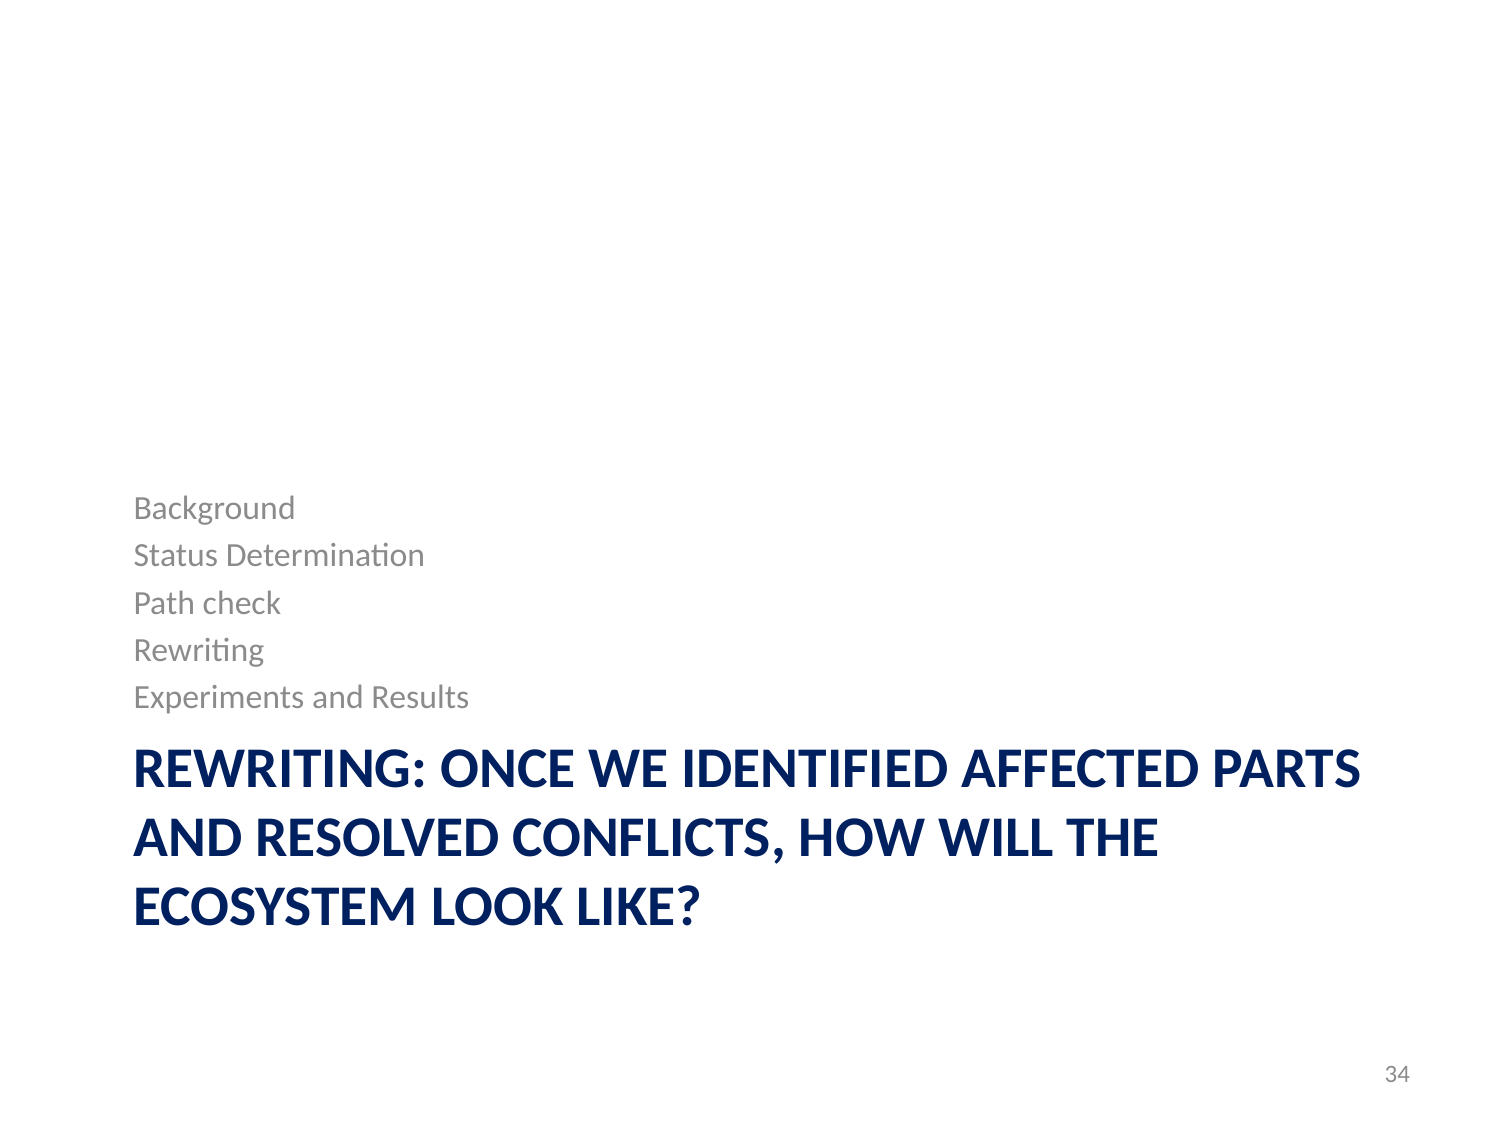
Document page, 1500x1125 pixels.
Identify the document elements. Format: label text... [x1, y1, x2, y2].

title Rewriting: once we identified affected parts and resolved conflicts, how will the ecosystem look like? [118, 723, 1394, 947]
slide_number 34 [1074, 1042, 1425, 1103]
list Background Status Determination Path check Rewriting Experiments and Results [118, 476, 1394, 723]
